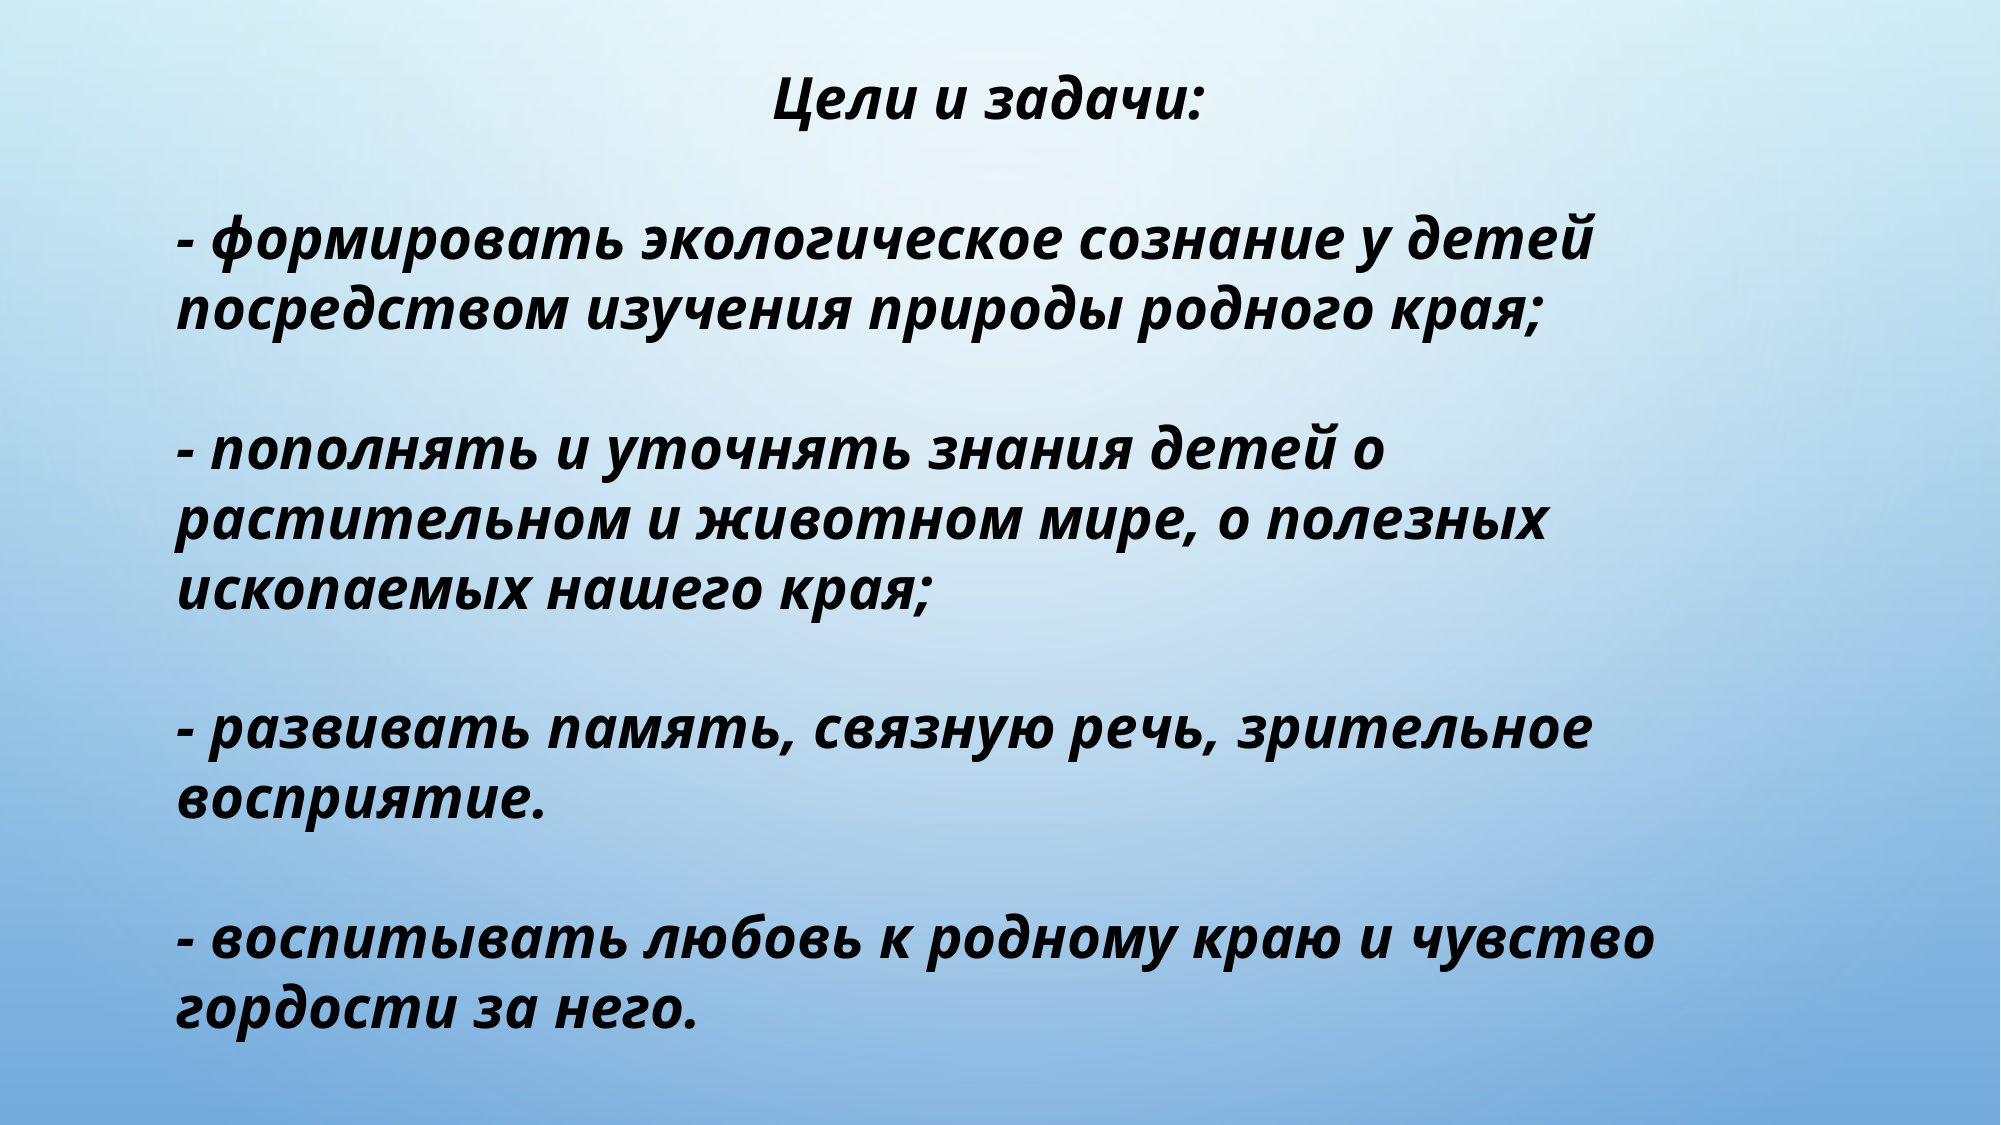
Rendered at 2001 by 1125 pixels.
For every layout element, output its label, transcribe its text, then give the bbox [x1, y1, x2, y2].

text_box Цели и задачи: - формировать экологическое сознание у детей посредством изучения природы родного края; - пополнять и уточнять знания детей о растительном и животном мире, о полезных ископаемых нашего края; - развивать память, связную речь, зрительное восприятие. - воспитывать любовь к родному краю и чувство гордости за него. [162, 53, 1816, 1048]
